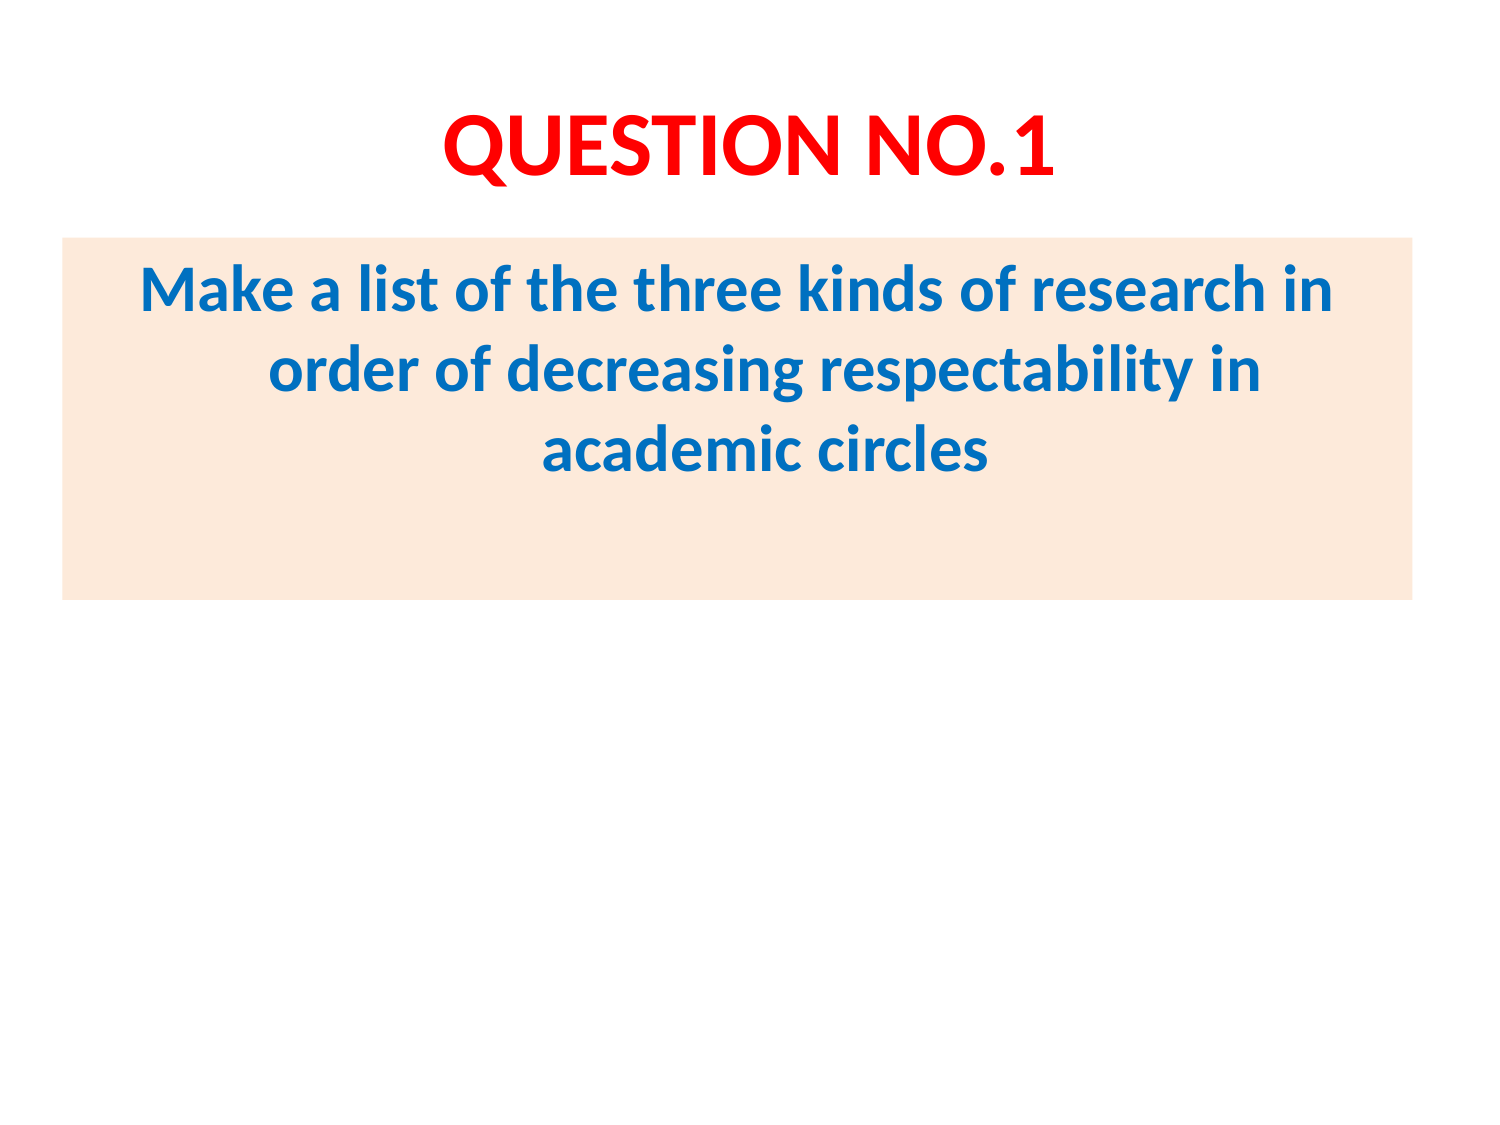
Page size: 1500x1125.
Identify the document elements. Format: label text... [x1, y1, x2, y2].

list Make a list of the three kinds of research in order of decreasing respectability in academic circles [62, 237, 1413, 601]
title QUESTION NO.1 [74, 44, 1426, 233]
